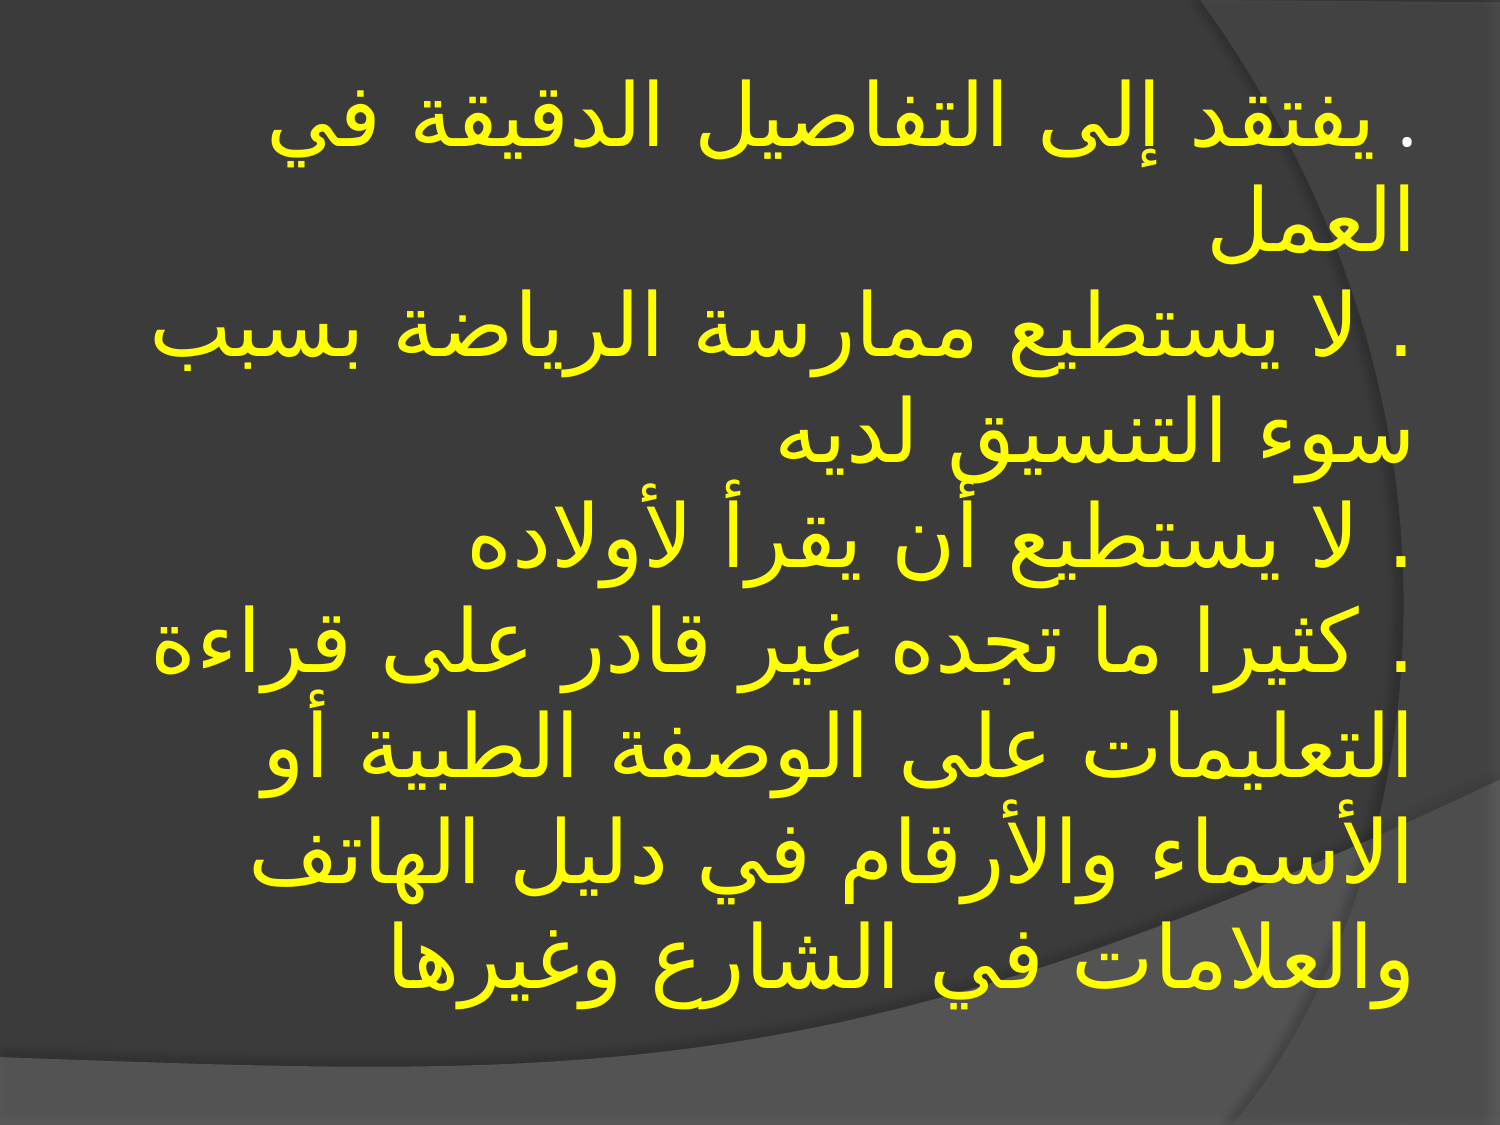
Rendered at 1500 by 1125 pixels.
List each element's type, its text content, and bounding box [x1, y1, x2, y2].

title . يفتقد إلى التفاصيل الدقيقة في العمل . لا يستطيع ممارسة الرياضة بسبب سوء التنسيق لديه . لا يستطيع أن يقرأ لأولاده . كثيرا ما تجده غير قادر على قراءة التعليمات على الوصفة الطبية أو الأسماء والأرقام في دليل الهاتف والعلامات في الشارع وغيرها [75, 45, 1425, 1020]
